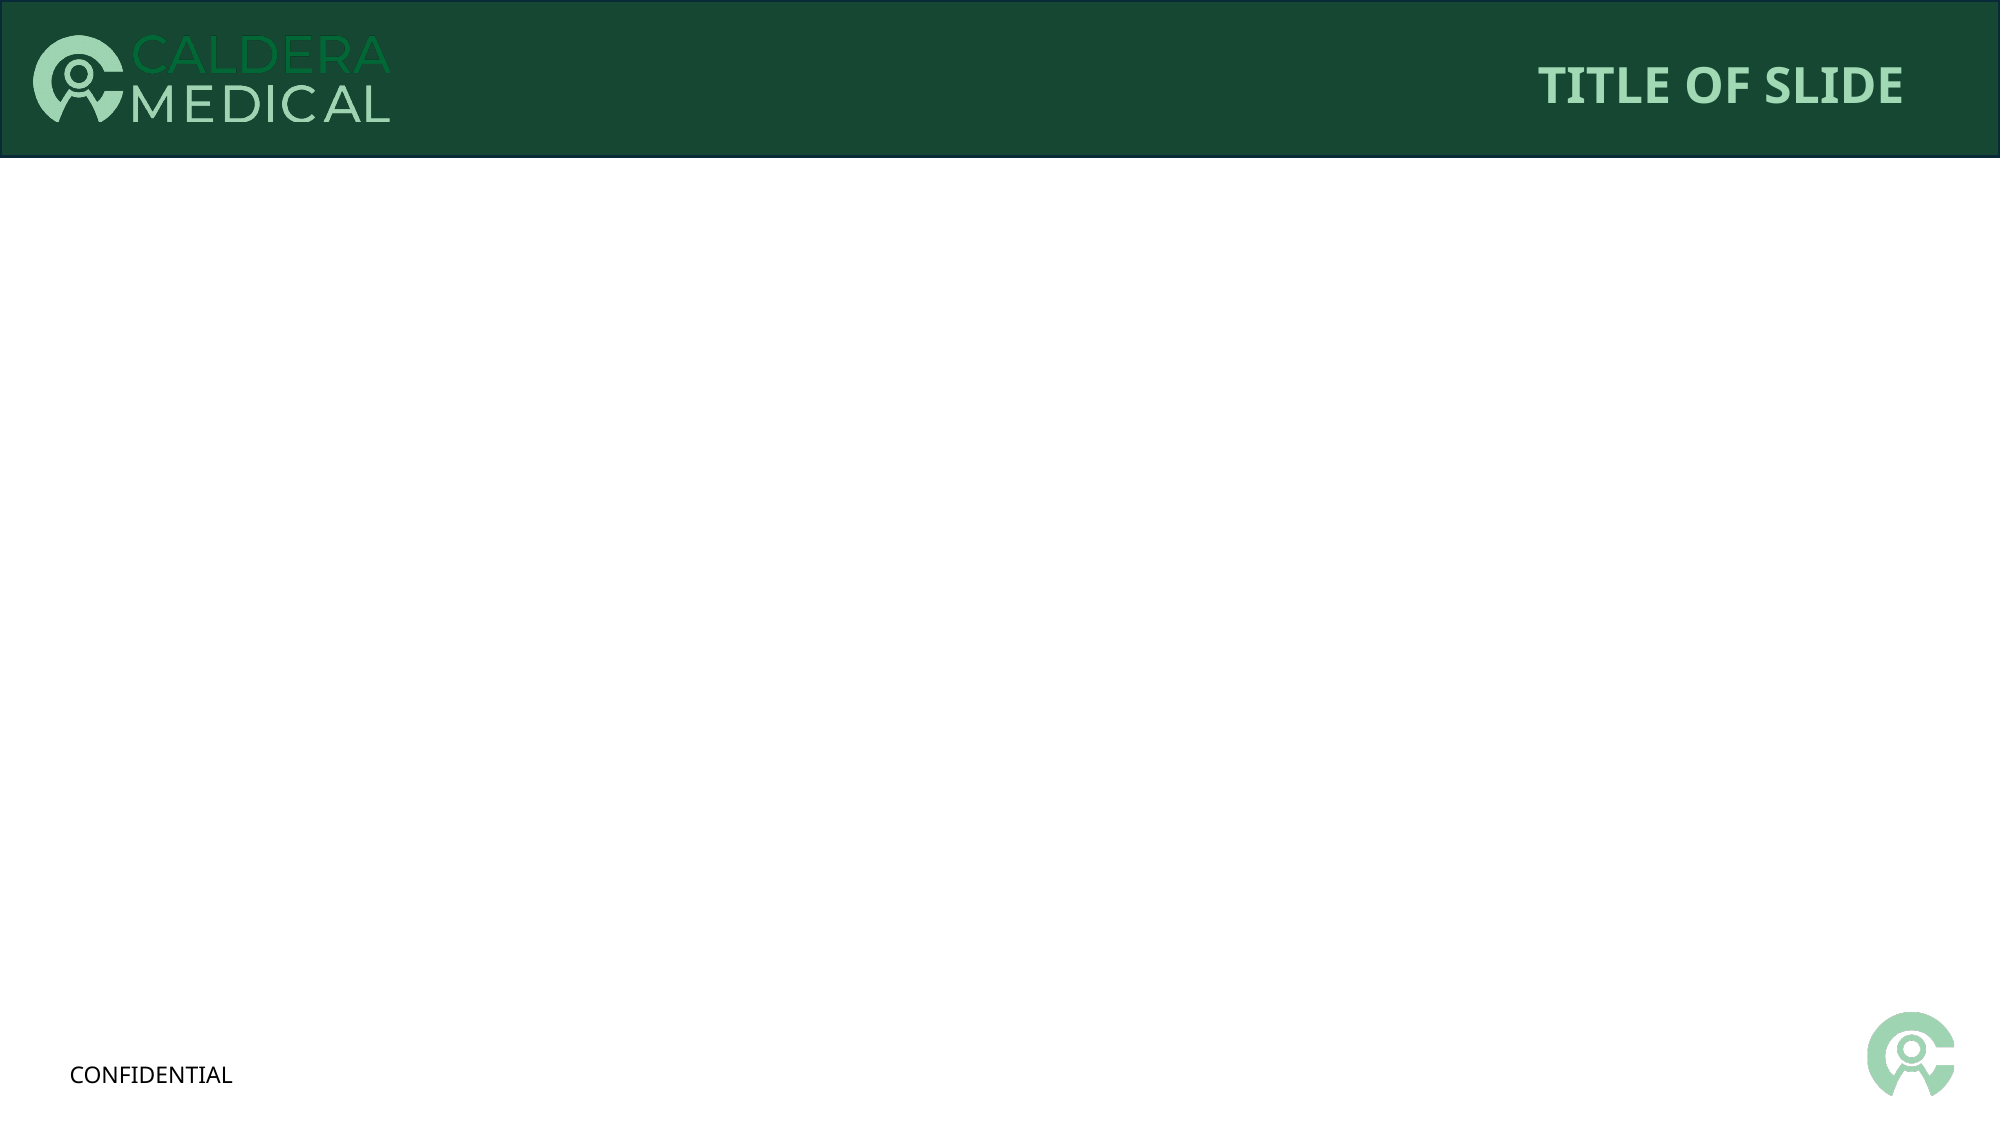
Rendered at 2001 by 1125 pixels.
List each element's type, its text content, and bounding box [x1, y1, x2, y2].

text_box [0, 0, 2000, 158]
picture [1866, 1011, 1955, 1096]
picture [32, 34, 391, 123]
text_box CONFIDENTIAL [54, 1053, 249, 1096]
text_box TITLE OF SLIDE [1522, 45, 1920, 121]
